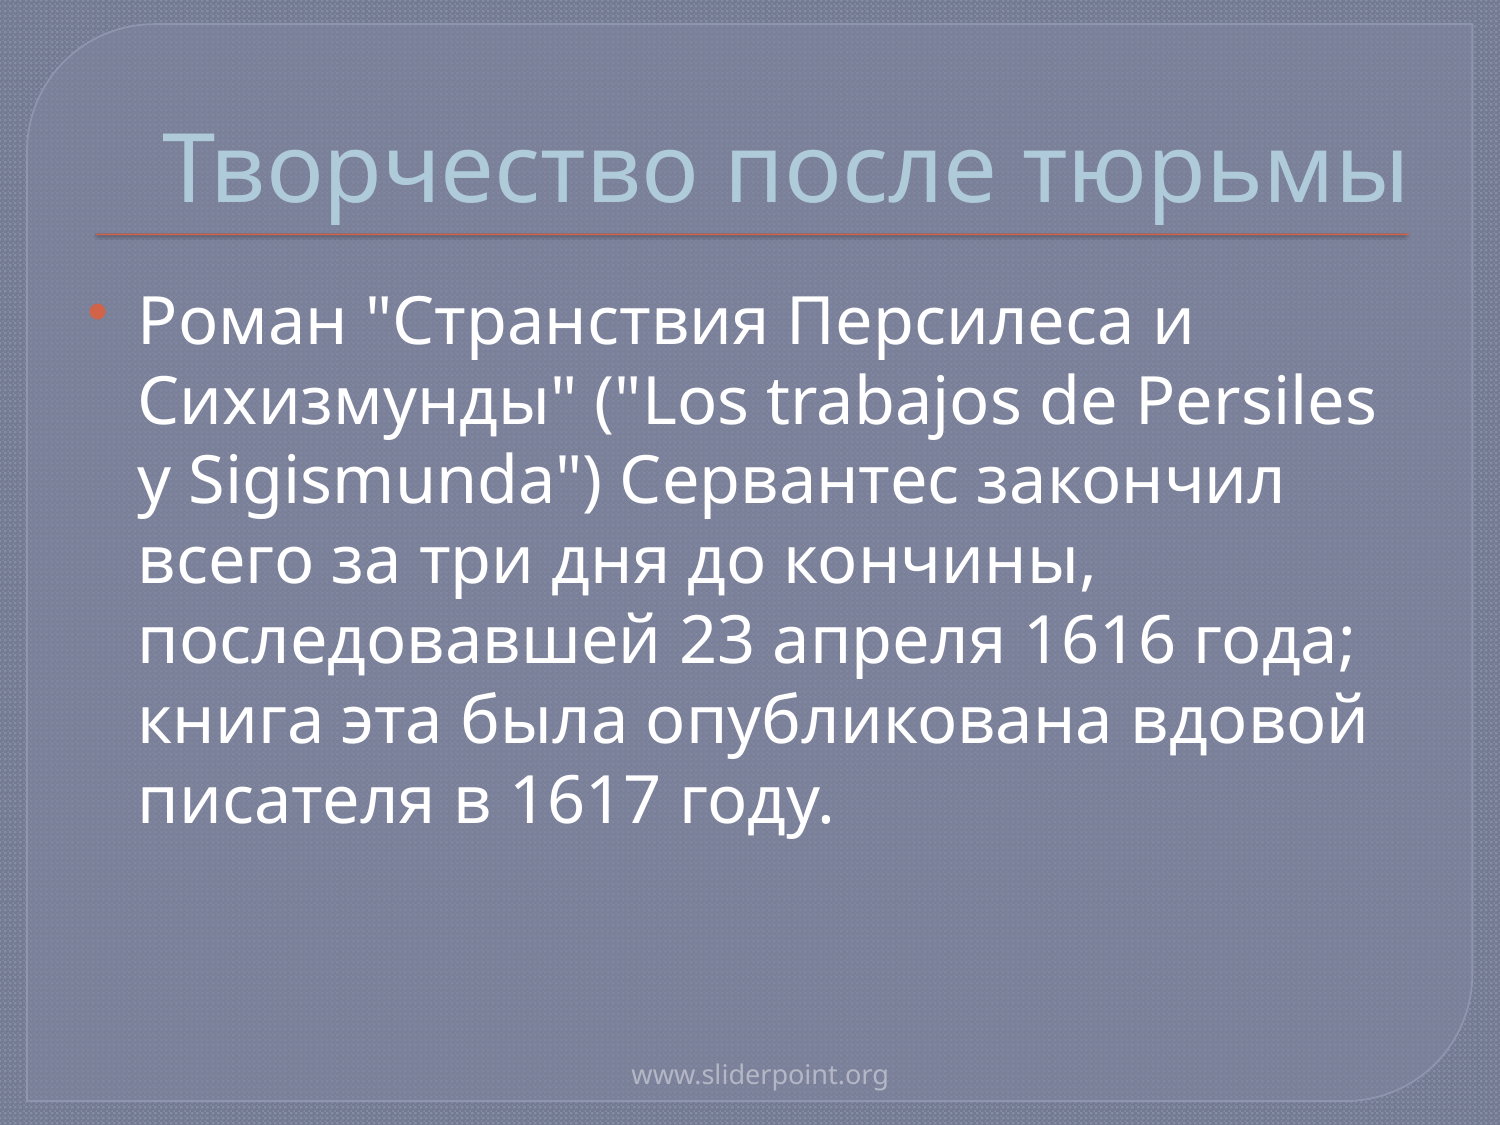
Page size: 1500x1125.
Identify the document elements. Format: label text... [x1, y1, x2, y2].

title Творчество после тюрьмы [75, 41, 1425, 230]
list Роман "Странствия Персилеса и Сихизмунды" ("Los trabajos de Persiles y Sigismunda") Сервантес закончил всего за три дня до кончины, последовавшей 23 апреля 1616 года; книга эта была опубликована вдовой писателя в 1617 году. [75, 270, 1425, 1013]
footer www.sliderpoint.org [212, 1050, 904, 1095]
